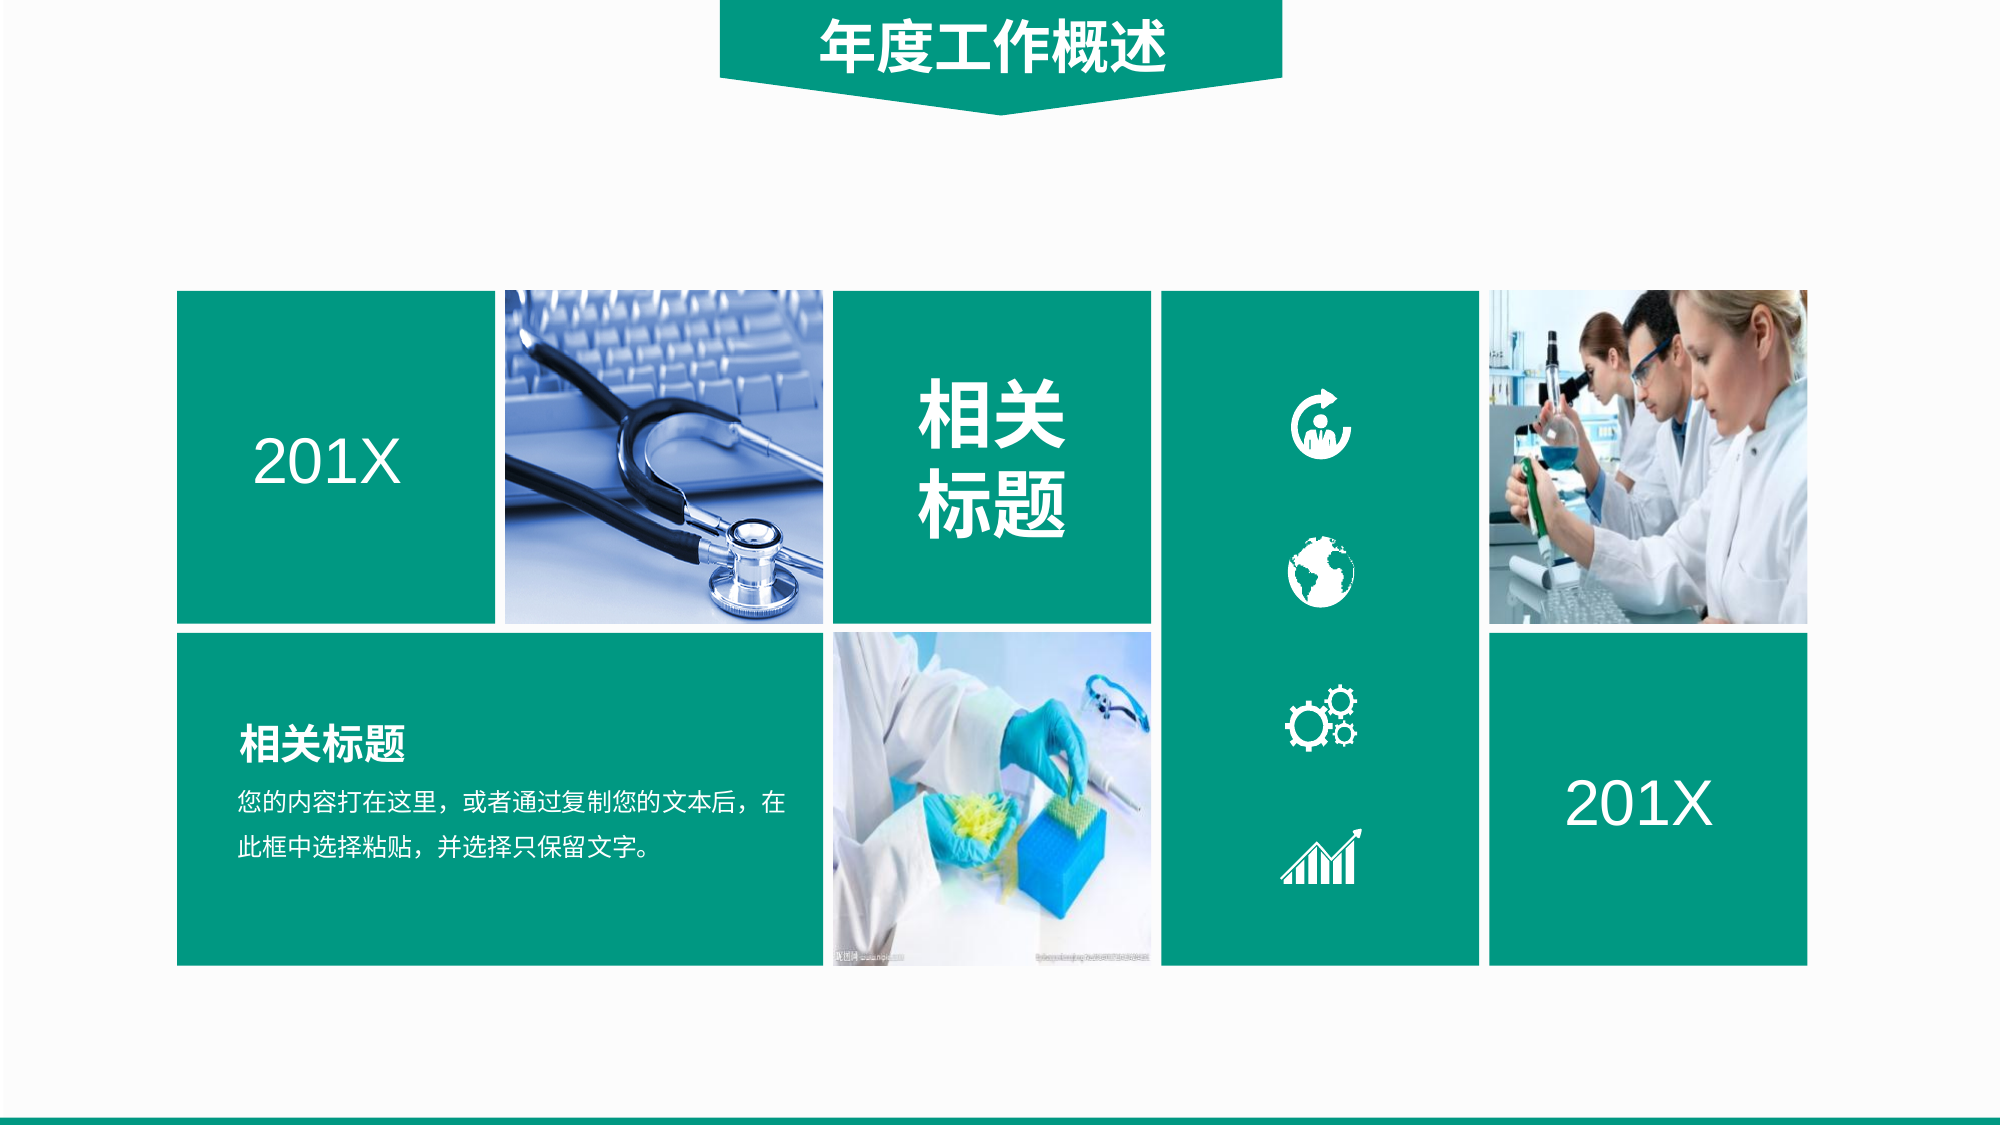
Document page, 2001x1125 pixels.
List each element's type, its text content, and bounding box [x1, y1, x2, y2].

text_box [718, 0, 1284, 117]
text_box [0, 1116, 2000, 1125]
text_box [177, 290, 1808, 966]
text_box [222, 710, 819, 866]
text_box 年度工作概述 [818, 2, 1191, 88]
